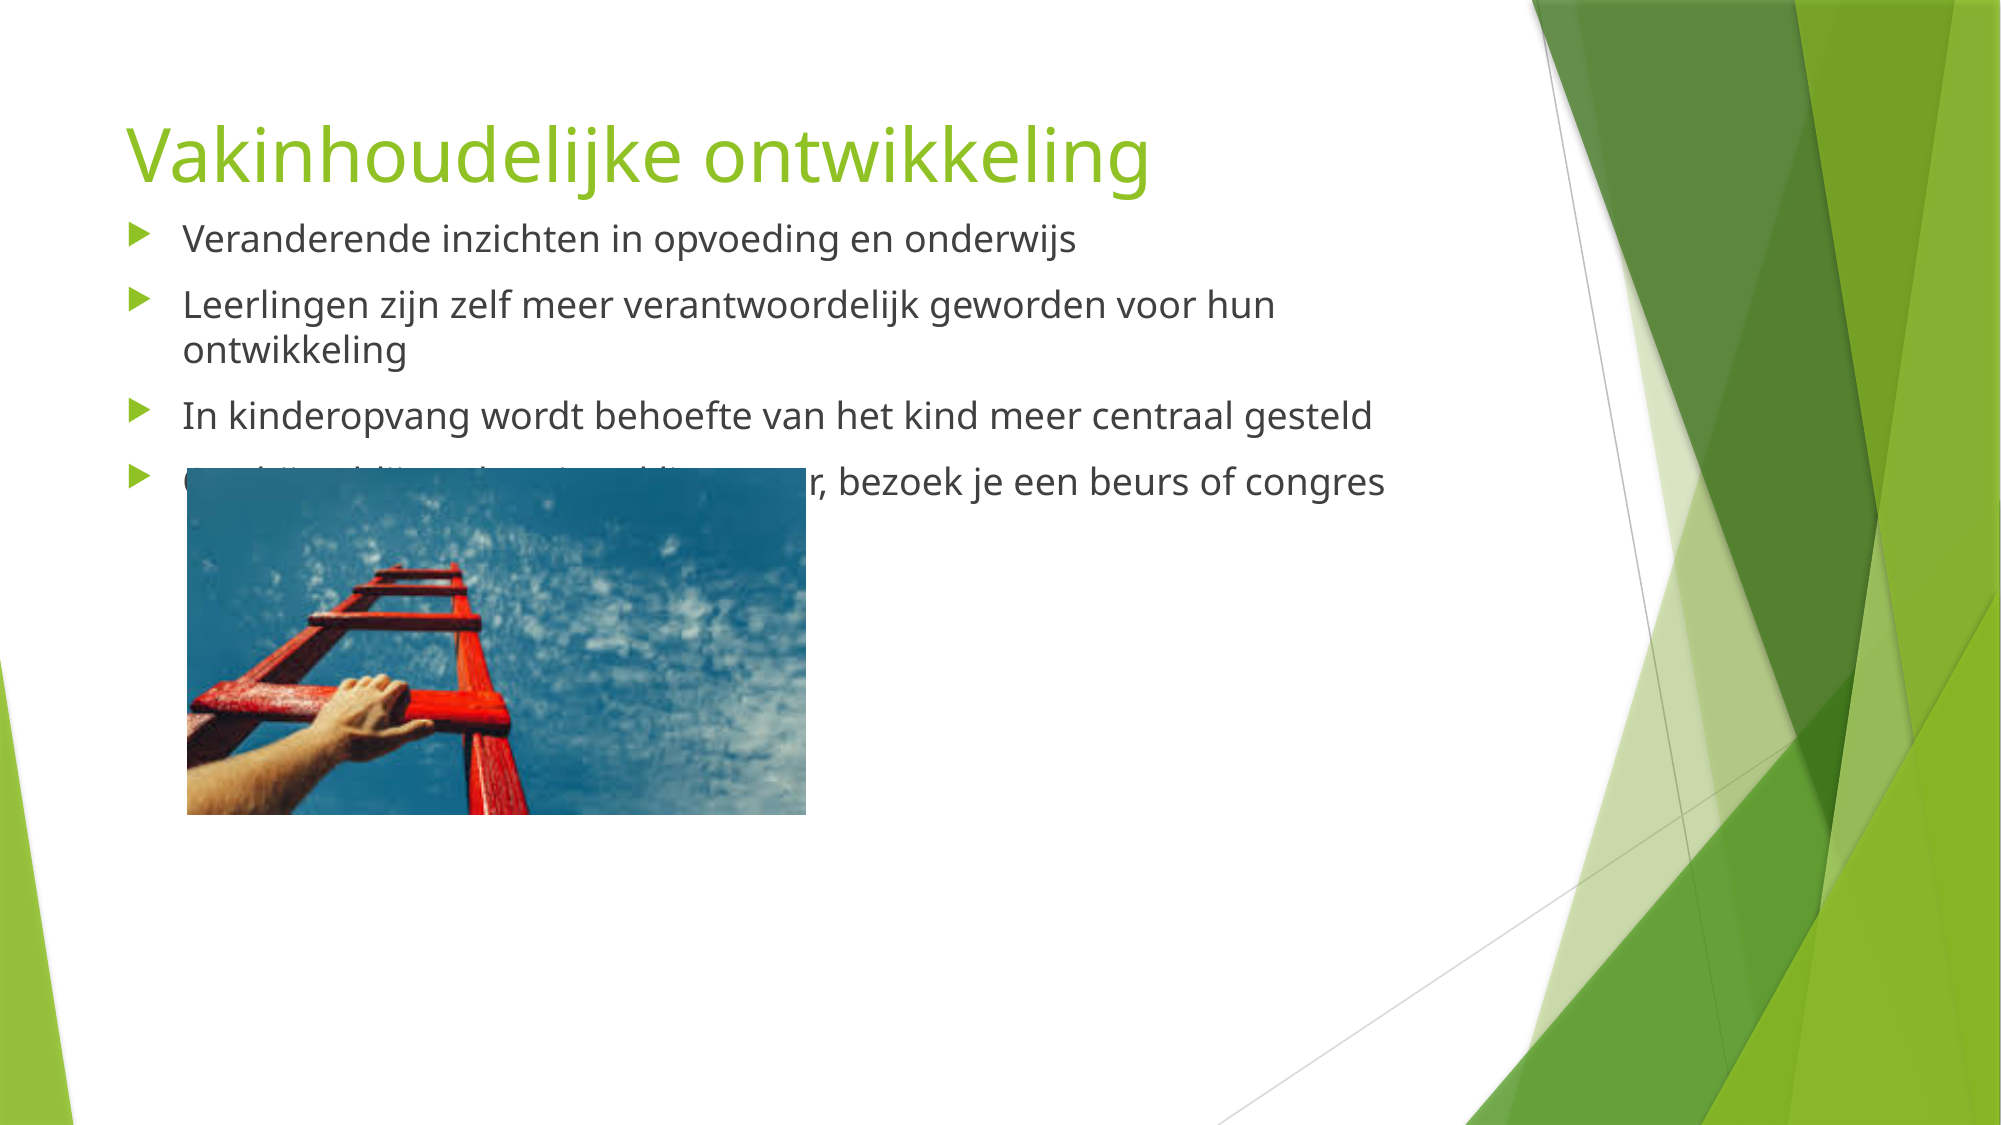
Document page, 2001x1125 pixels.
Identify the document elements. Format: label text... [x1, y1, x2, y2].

title Vakinhoudelijke ontwikkeling [111, 99, 1522, 207]
list Veranderende inzichten in opvoeding en onderwijs Leerlingen zijn zelf meer verantwoordelijk geworden voor hun ontwikkeling In kinderopvang wordt behoefte van het kind meer centraal gesteld Om bij te blijven lees je vakliteratuur, bezoek je een beurs of congres [111, 207, 1522, 992]
picture [186, 467, 807, 816]
